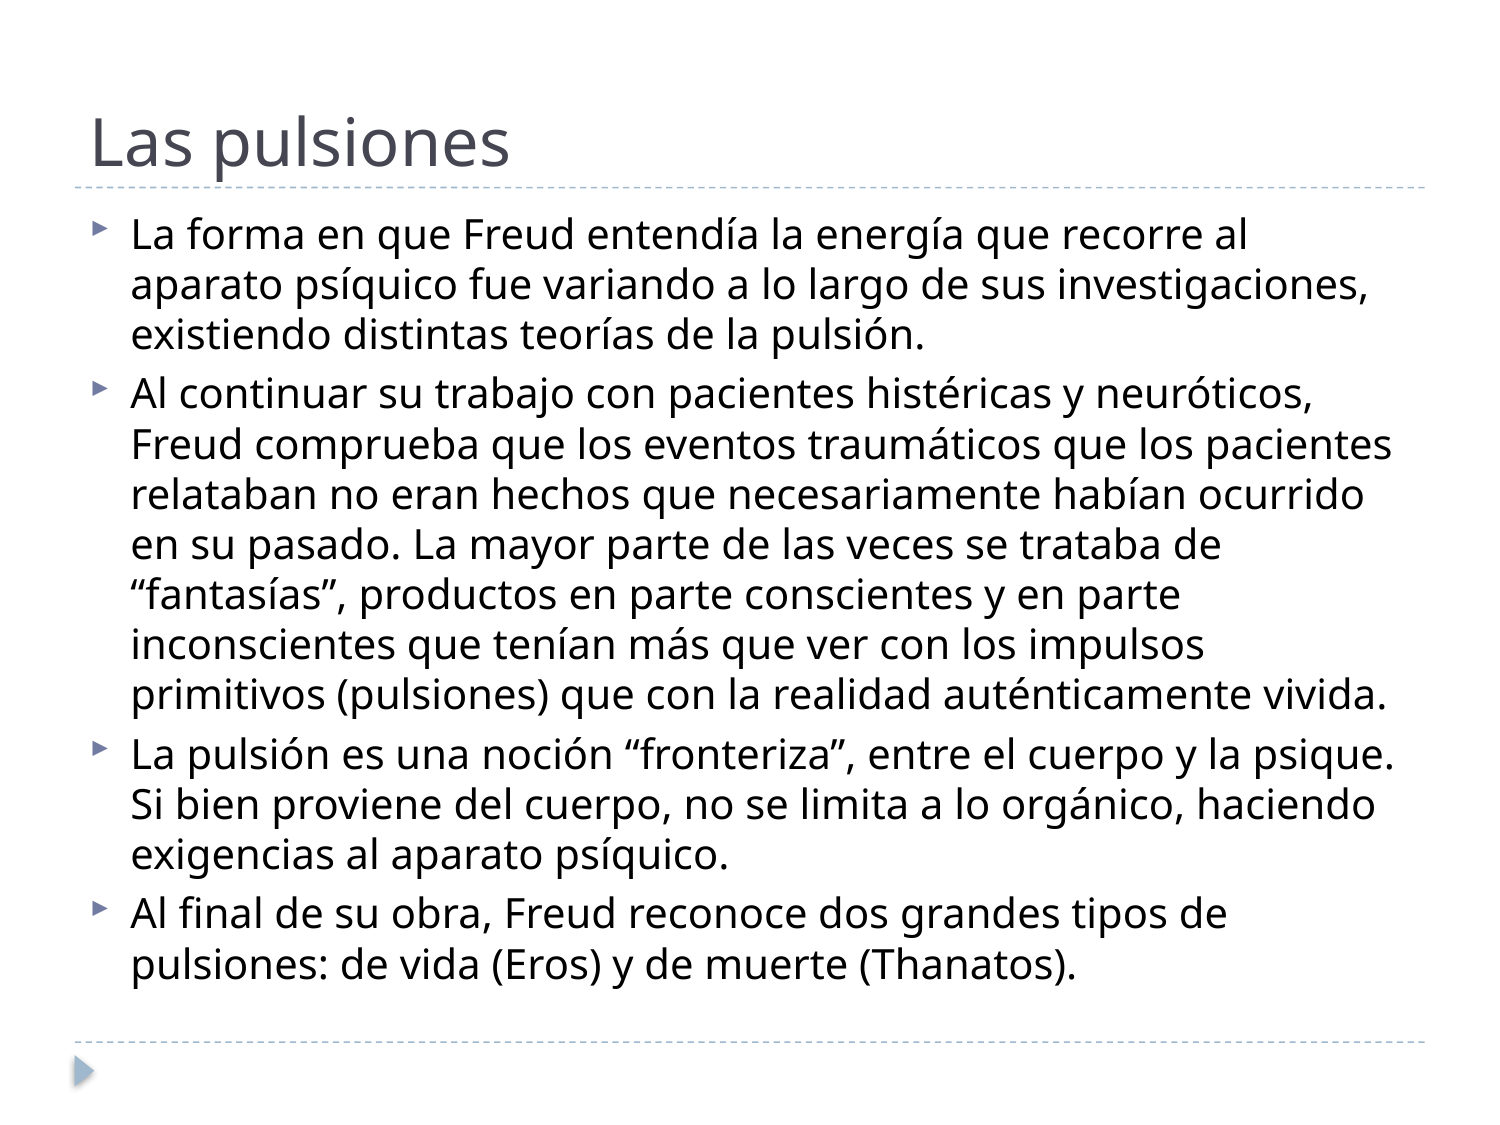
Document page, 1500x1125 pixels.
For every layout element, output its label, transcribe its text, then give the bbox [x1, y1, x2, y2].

title Las pulsiones [75, 24, 1425, 188]
list La forma en que Freud entendía la energía que recorre al aparato psíquico fue variando a lo largo de sus investigaciones, existiendo distintas teorías de la pulsión. Al continuar su trabajo con pacientes histéricas y neuróticos, Freud comprueba que los eventos traumáticos que los pacientes relataban no eran hechos que necesariamente habían ocurrido en su pasado. La mayor parte de las veces se trataba de “fantasías”, productos en parte conscientes y en parte inconscientes que tenían más que ver con los impulsos primitivos (pulsiones) que con la realidad auténticamente vivida. La pulsión es una noción “fronteriza”, entre el cuerpo y la psique. Si bien proviene del cuerpo, no se limita a lo orgánico, haciendo exigencias al aparato psíquico. Al final de su obra, Freud reconoce dos grandes tipos de pulsiones: de vida (Eros) y de muerte (Thanatos). [75, 200, 1425, 1010]
